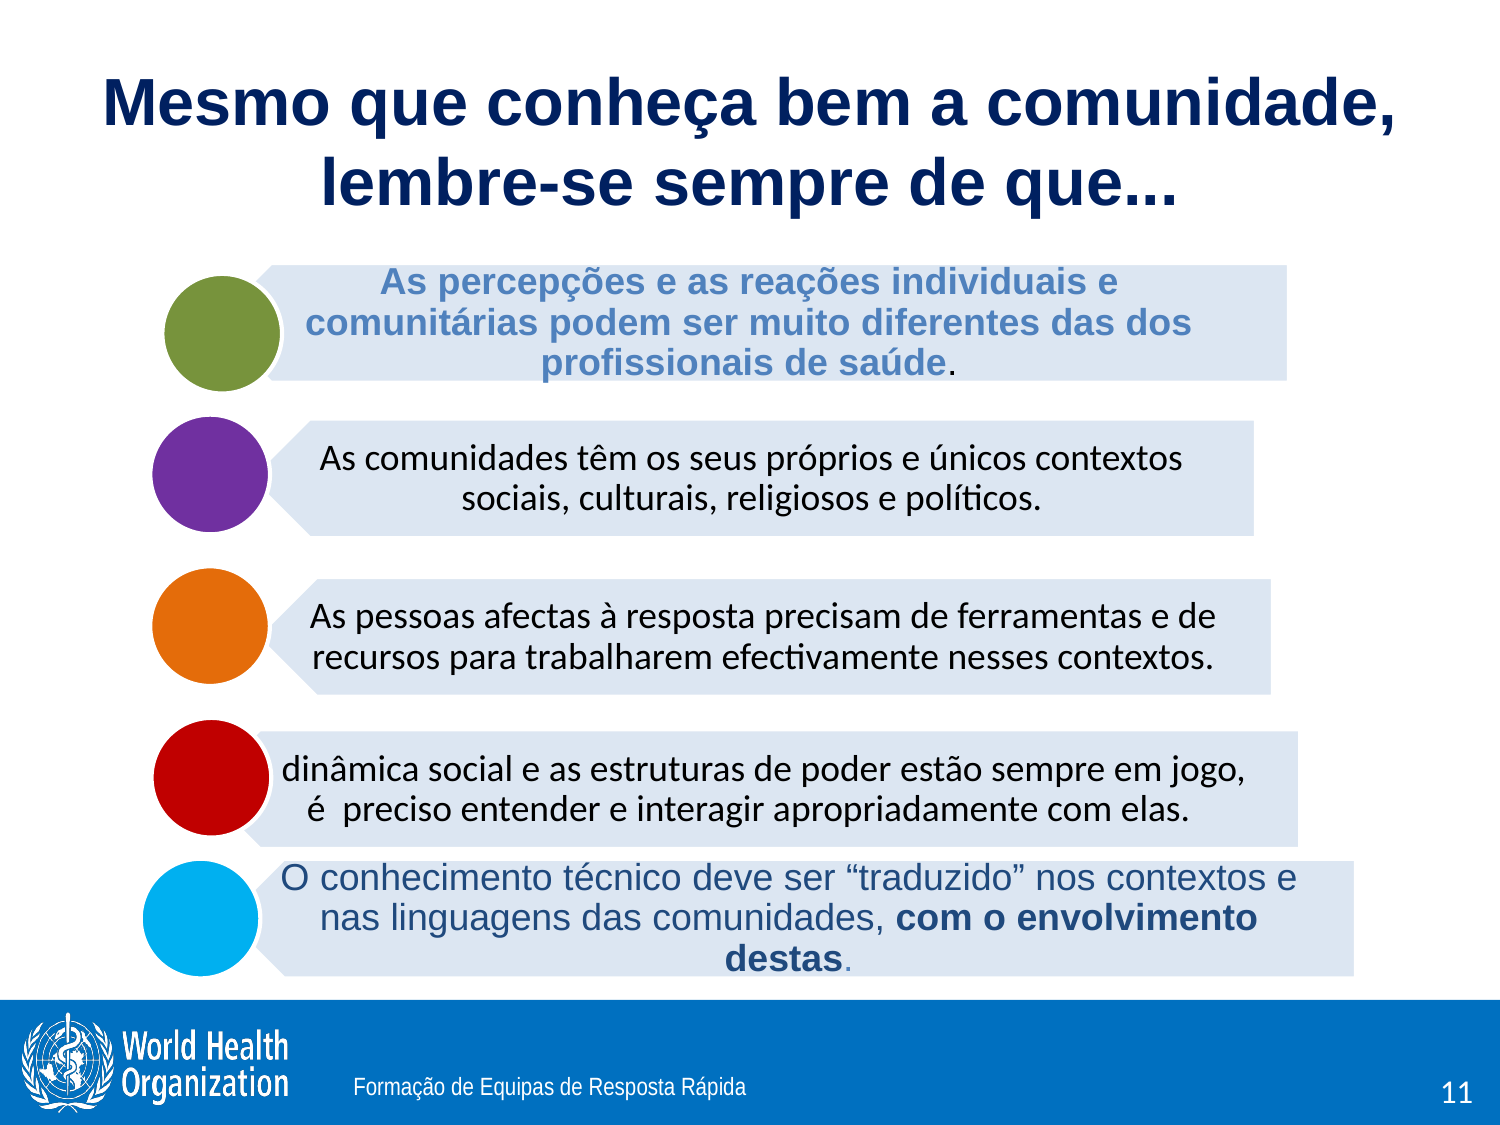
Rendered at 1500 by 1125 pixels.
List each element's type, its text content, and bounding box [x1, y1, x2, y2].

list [74, 262, 1426, 1006]
title Mesmo que conheça bem a comunidade, lembre-se sempre de que... [75, 45, 1425, 233]
picture [21, 1012, 288, 1113]
